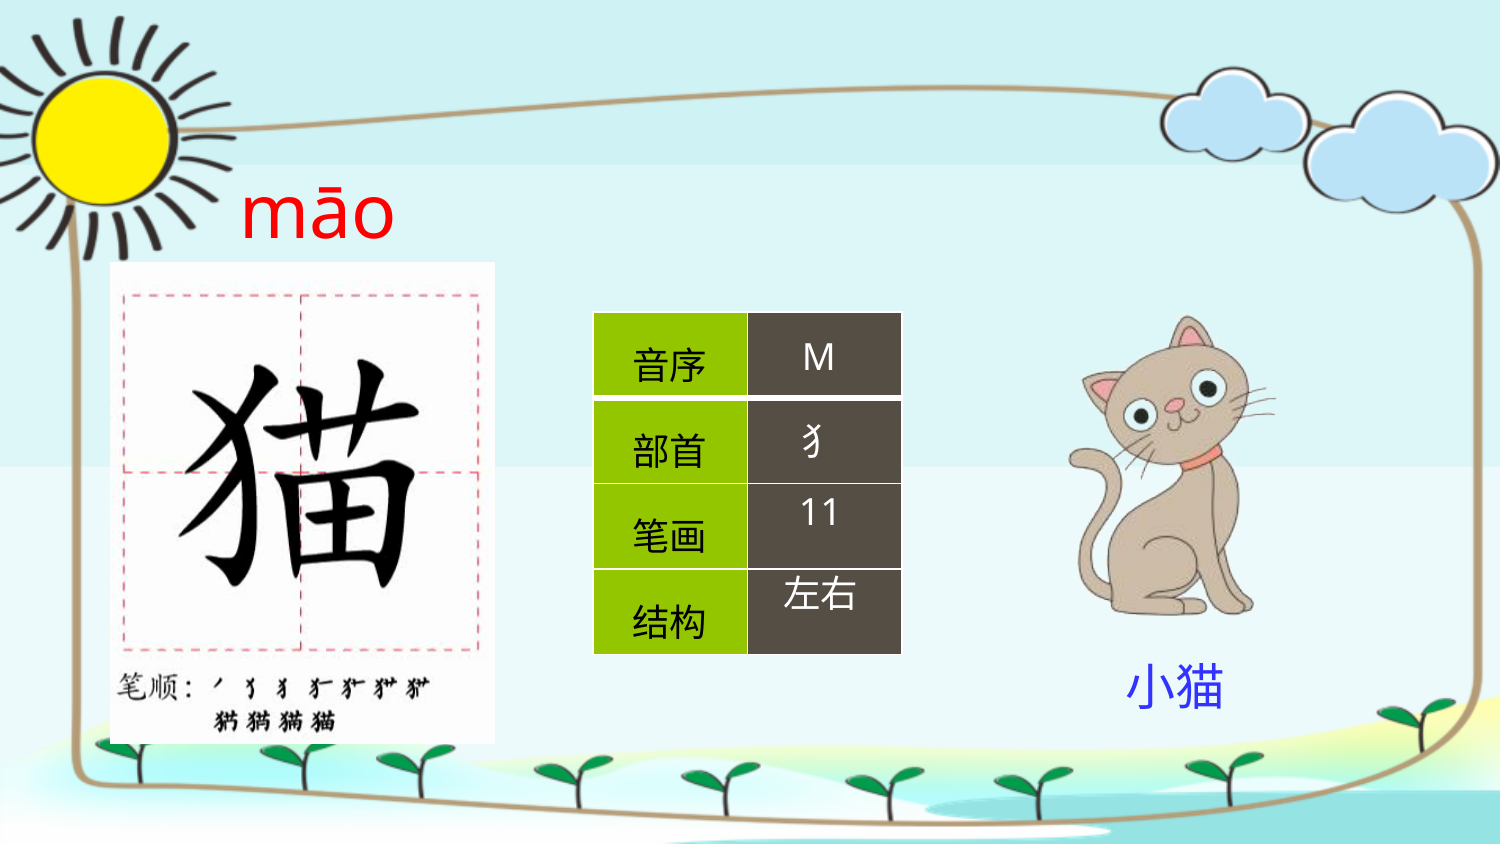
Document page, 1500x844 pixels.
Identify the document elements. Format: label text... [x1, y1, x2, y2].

table_cell 笔画 [594, 484, 747, 568]
table_header [748, 313, 901, 395]
table_cell [855, 401, 901, 483]
table_cell [748, 570, 901, 654]
table_header 音序 [594, 313, 747, 395]
table_cell 结构 [594, 570, 747, 654]
text_box māo [224, 155, 496, 261]
text_box 小猫 [995, 647, 1356, 723]
text_box 左右 [768, 549, 873, 623]
table_cell 部首 [594, 401, 747, 483]
table_cell [748, 484, 901, 568]
picture [0, 0, 1500, 844]
text_box M [787, 312, 851, 386]
table_cell [748, 401, 786, 483]
text_box 11 [784, 467, 857, 541]
text_box 犭 [786, 396, 855, 467]
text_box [109, 261, 497, 745]
